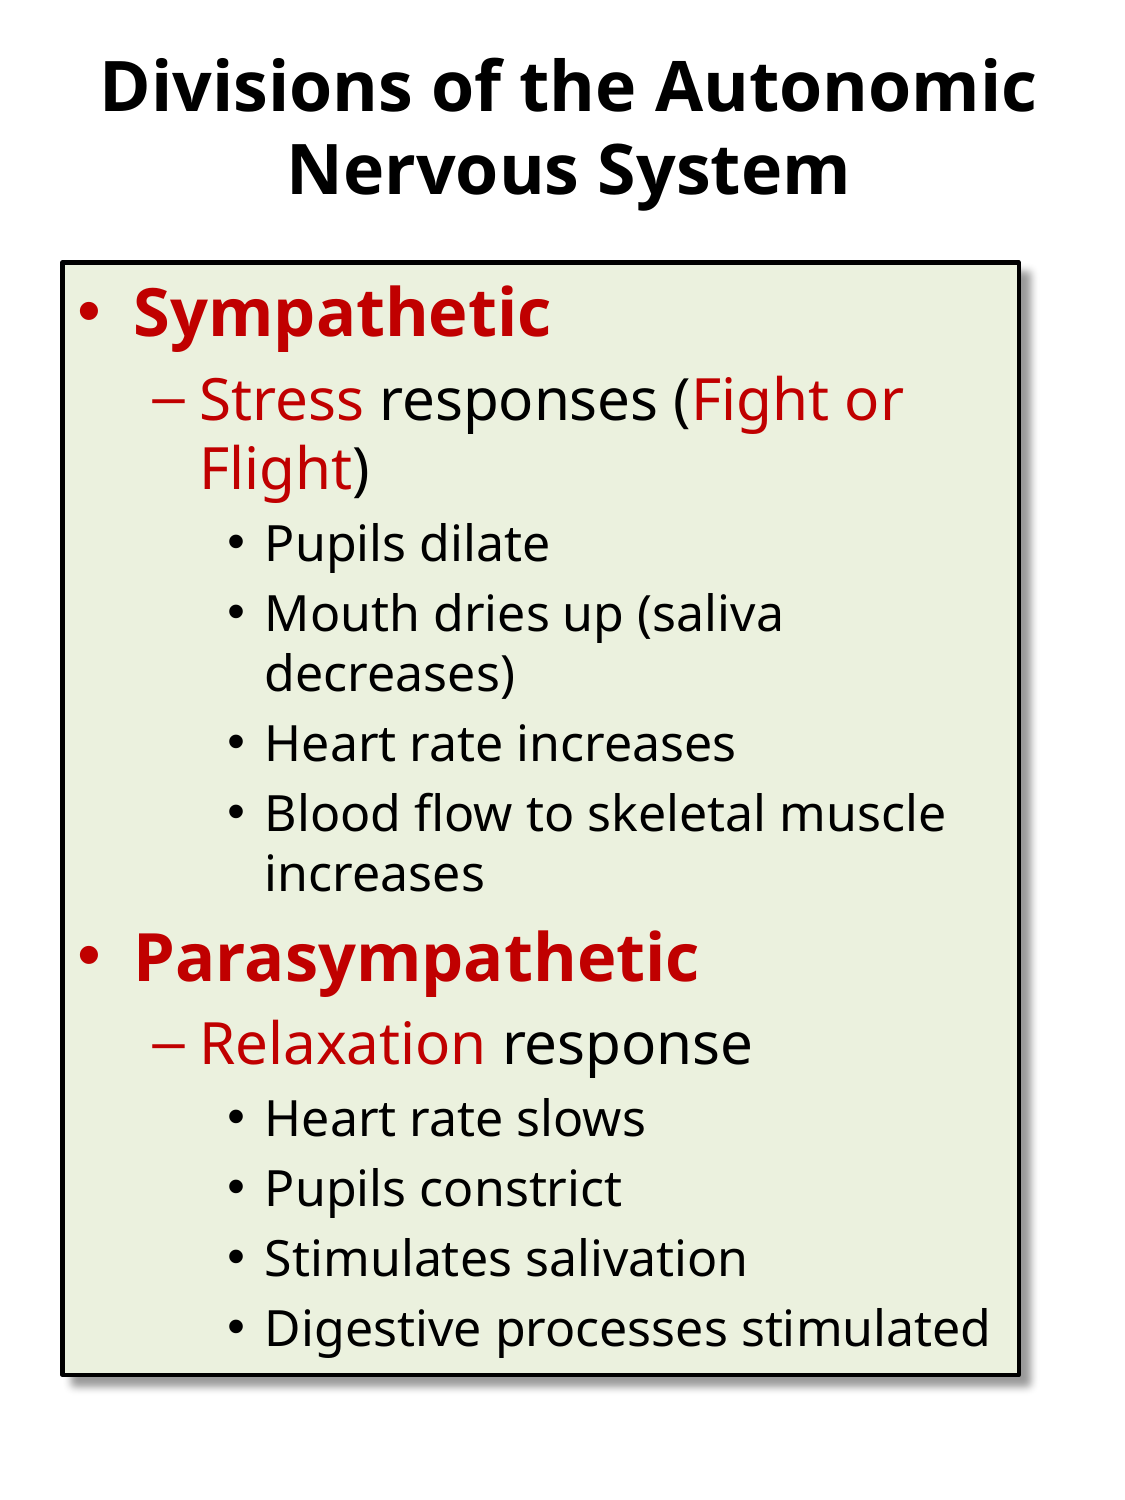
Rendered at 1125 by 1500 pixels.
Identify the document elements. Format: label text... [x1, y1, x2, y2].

list Sympathetic Stress responses (Fight or Flight) Pupils dilate Mouth dries up (saliva decreases) Heart rate increases Blood flow to skeletal muscle increases Parasympathetic Relaxation response Heart rate slows Pupils constrict Stimulates salivation Digestive processes stimulated [62, 262, 1019, 1375]
title Divisions of the Autonomic Nervous System [62, 0, 1075, 250]
